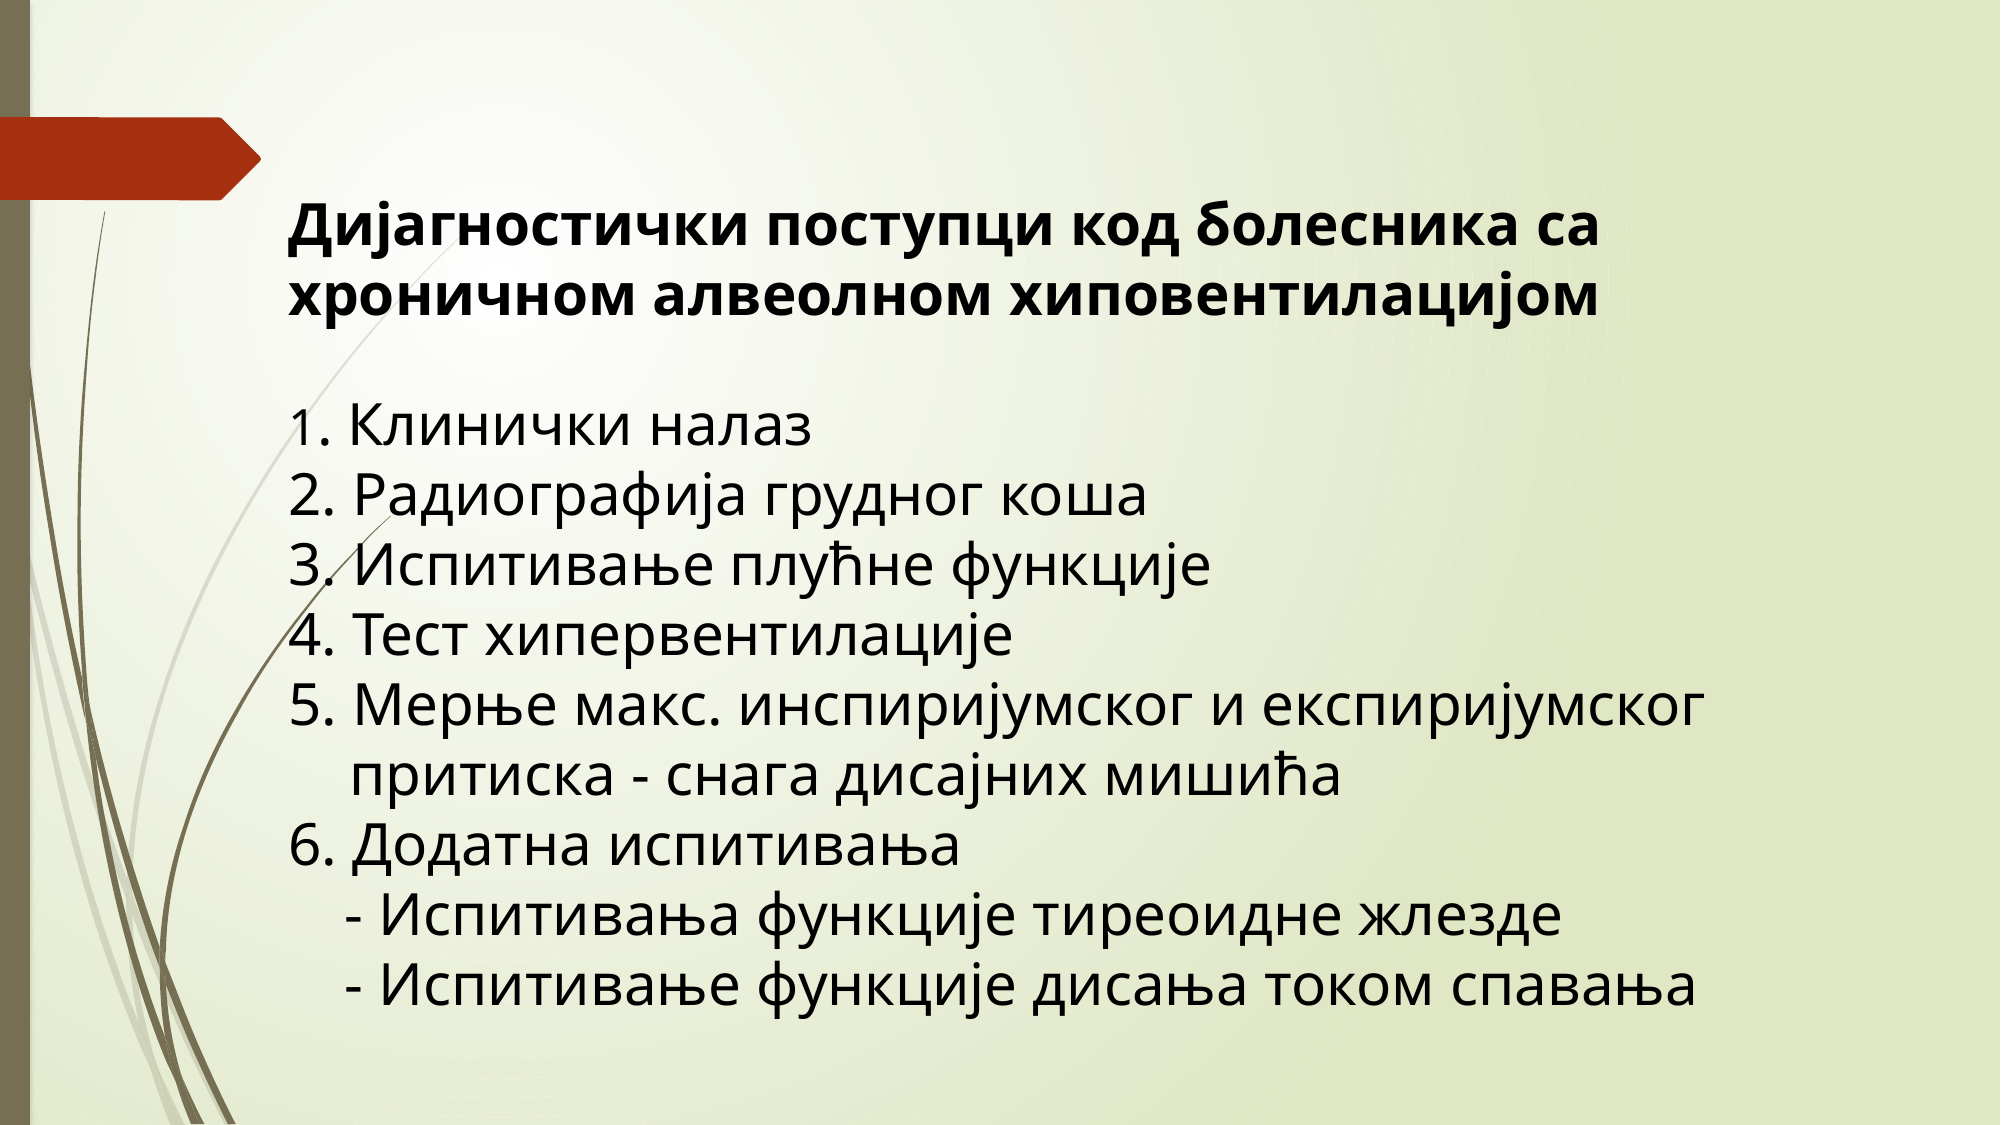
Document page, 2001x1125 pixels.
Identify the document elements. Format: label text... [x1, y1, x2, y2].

text_box Дијагностички поступци код болесника са хроничном алвеолном хиповентилацијом 1. Клинички налаз 2. Радиографија грудног коша 3. Испитивање плућне функције 4. Тест хипервентилације 5. Мерње макс. инспиријумског и експиријумског притиска - снага дисајних мишића 6. Додатна испитивања - Испитивања функције тиреоидне жлезде - Испитивање функције дисања током спавања [141, 179, 1849, 1018]
